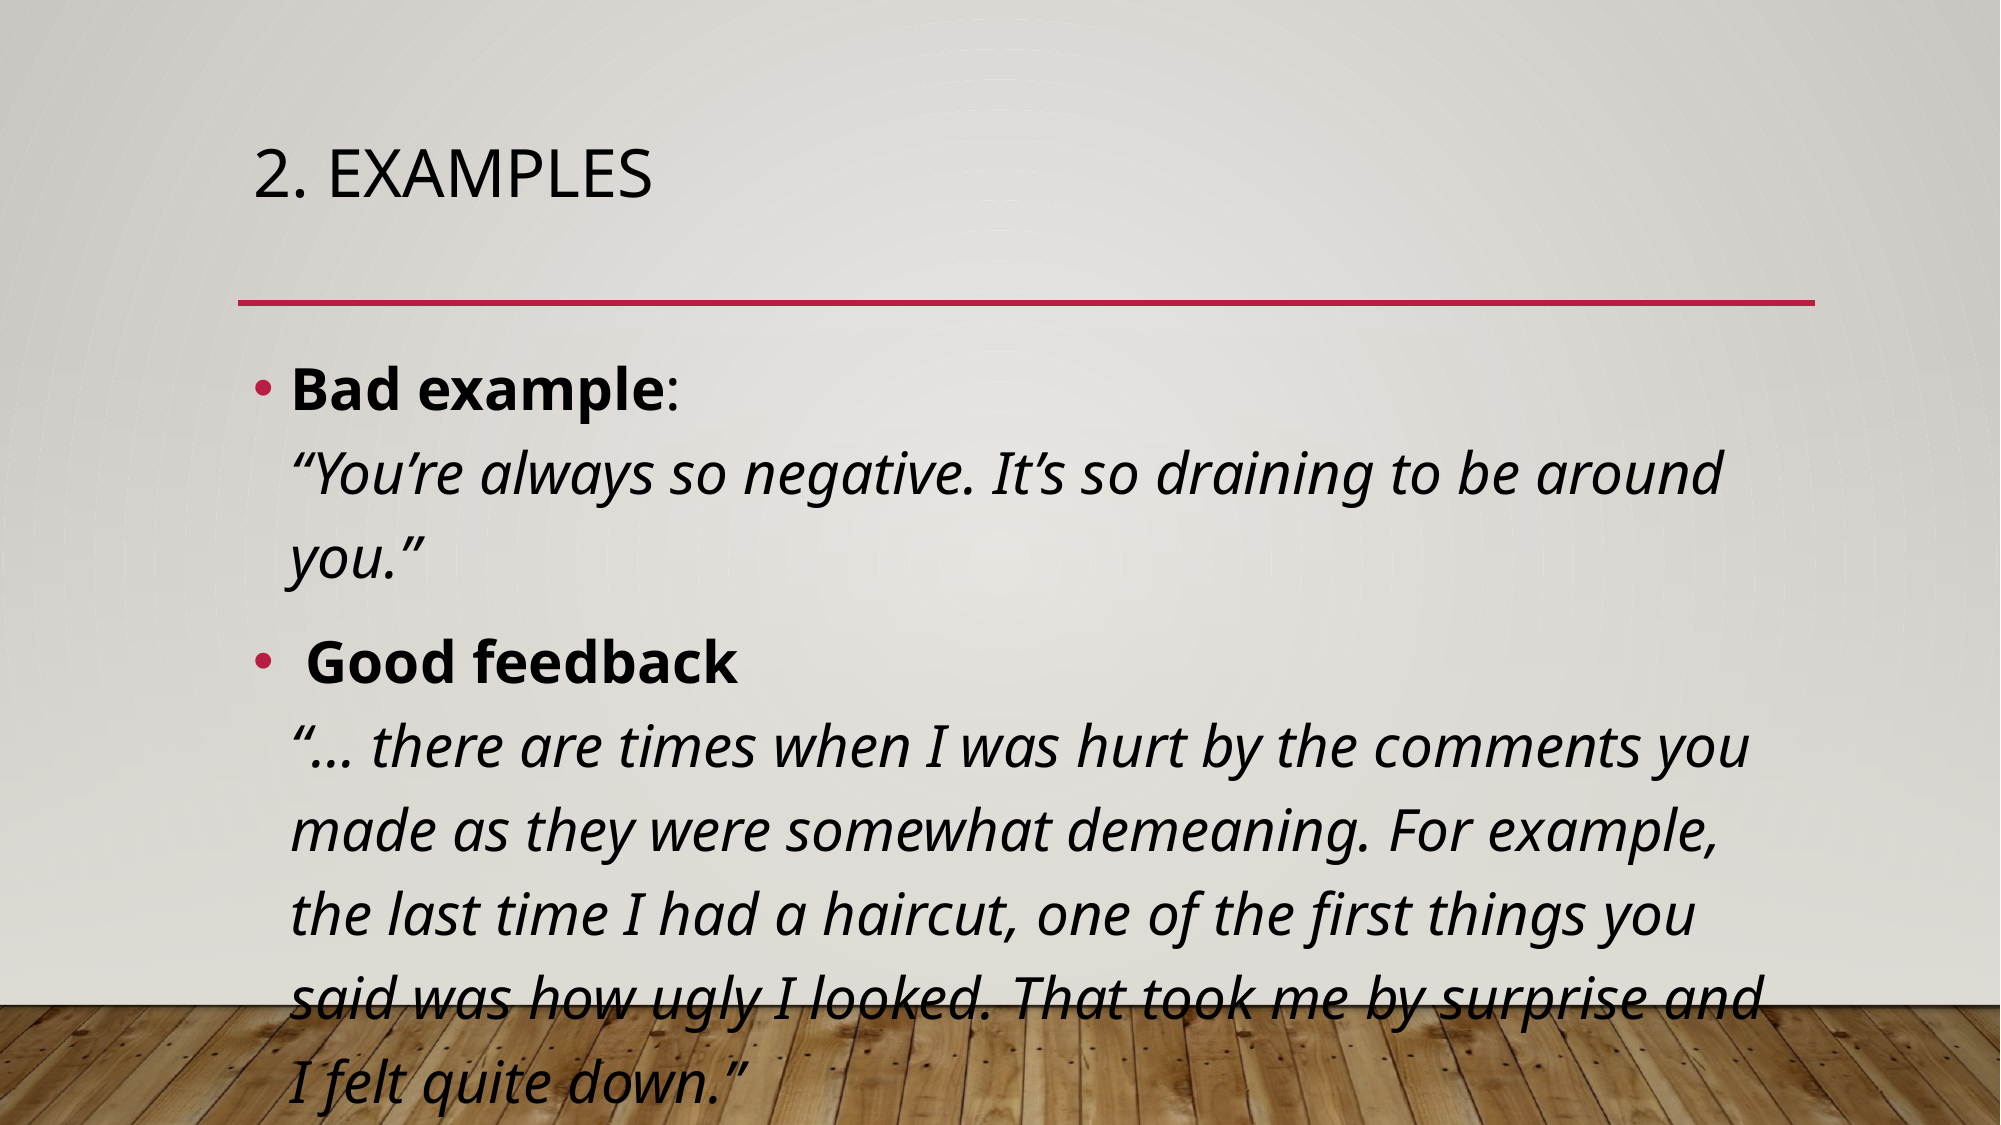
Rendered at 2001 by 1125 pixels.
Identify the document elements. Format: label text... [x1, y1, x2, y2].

list Bad example: “You’re always so negative. It’s so draining to be around you.” Good feedback “… there are times when I was hurt by the comments you made as they were somewhat demeaning. For example, the last time I had a haircut, one of the first things you said was how ugly I looked. That took me by surprise and I felt quite down.” [238, 330, 1814, 897]
picture [0, 1005, 2000, 1125]
title 2. Examples [238, 131, 1814, 305]
